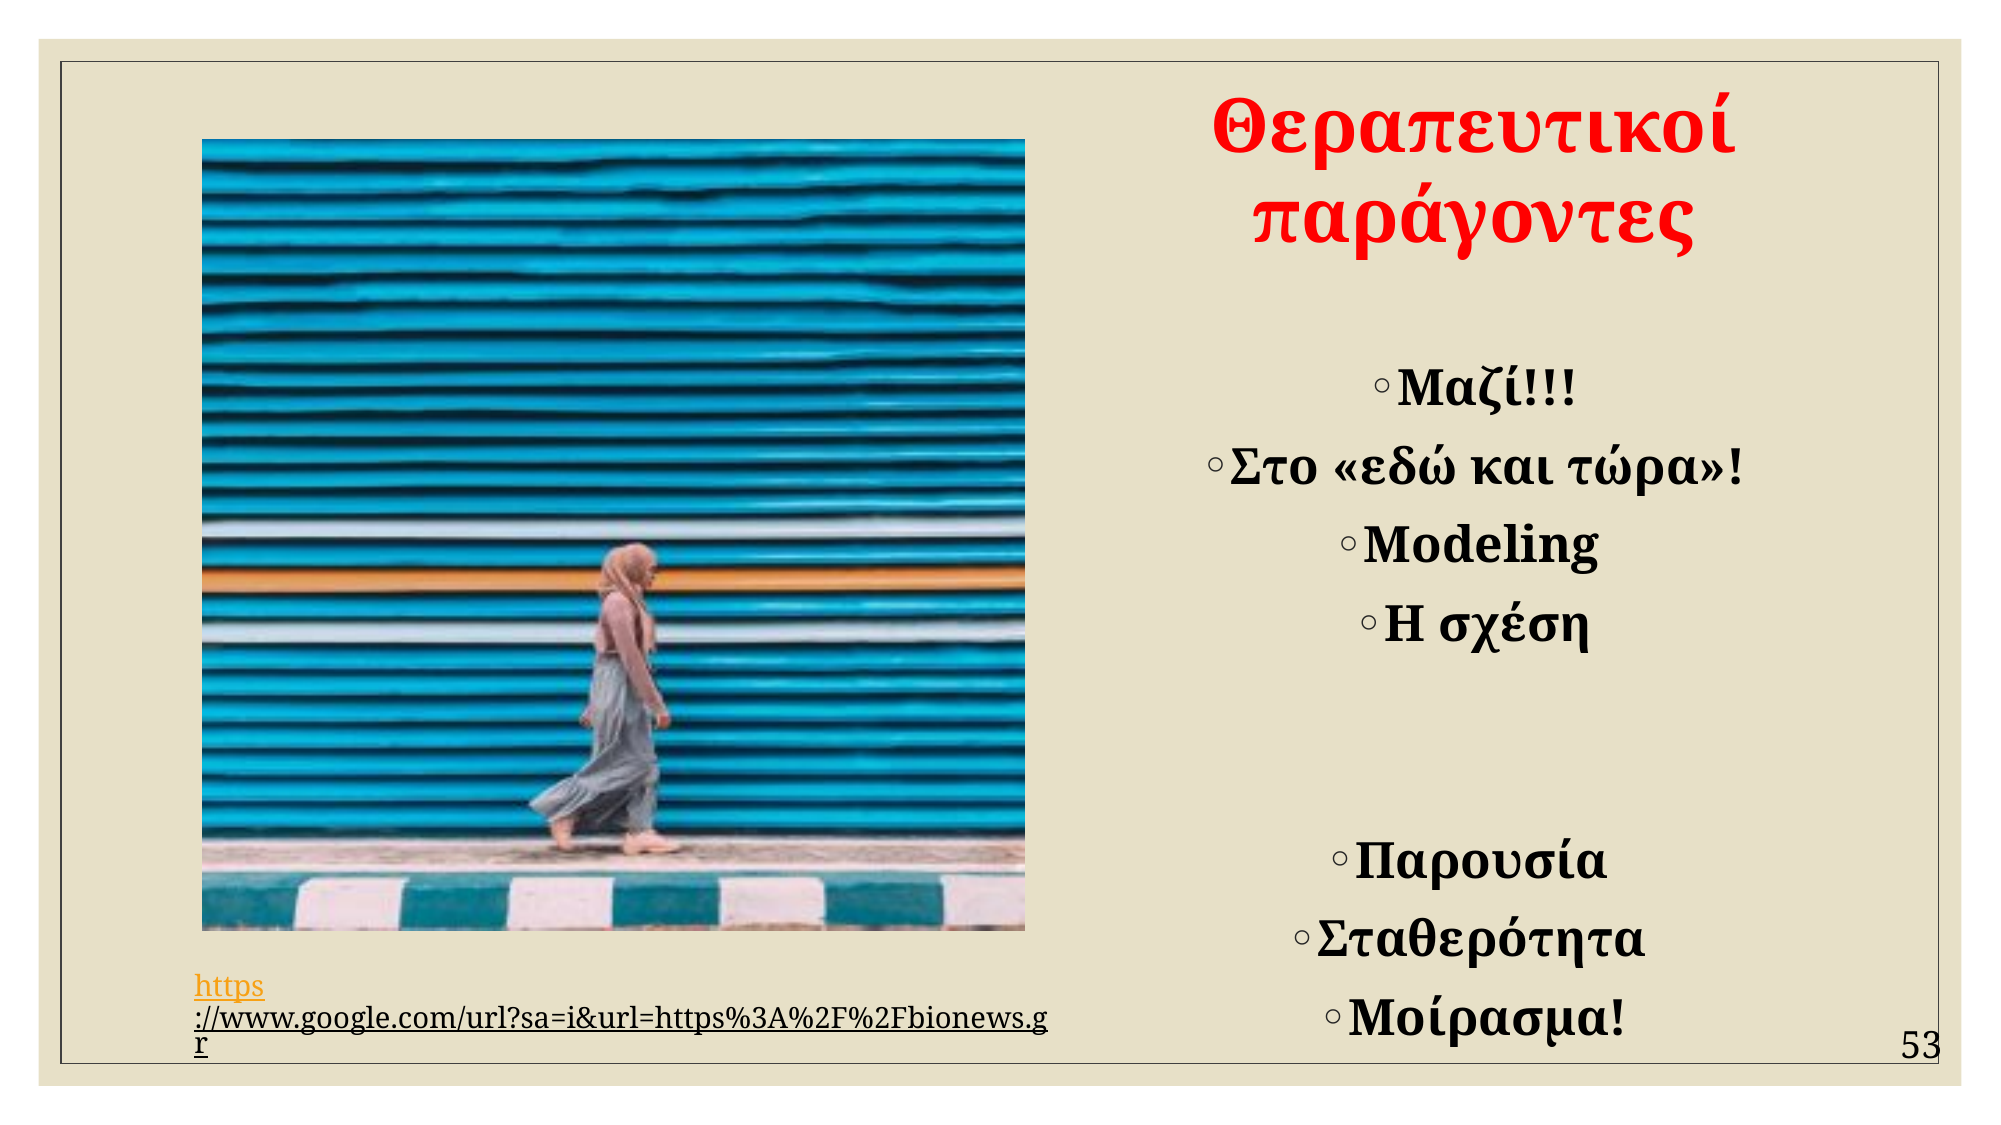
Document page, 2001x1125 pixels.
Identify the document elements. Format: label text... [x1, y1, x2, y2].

text_box 53 [1717, 1034, 1958, 1080]
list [202, 139, 1025, 931]
list Θεραπευτικοί παράγοντες Μαζί!!! Στο «εδώ και τώρα»! Modeling H σχέση Παρουσία Σταθερότητα Μοίρασμα! [1043, 70, 1904, 1054]
text_box https://www.google.com/url?sa=i&url=https%3A%2F%2Fbionews.gr [179, 963, 1075, 1070]
